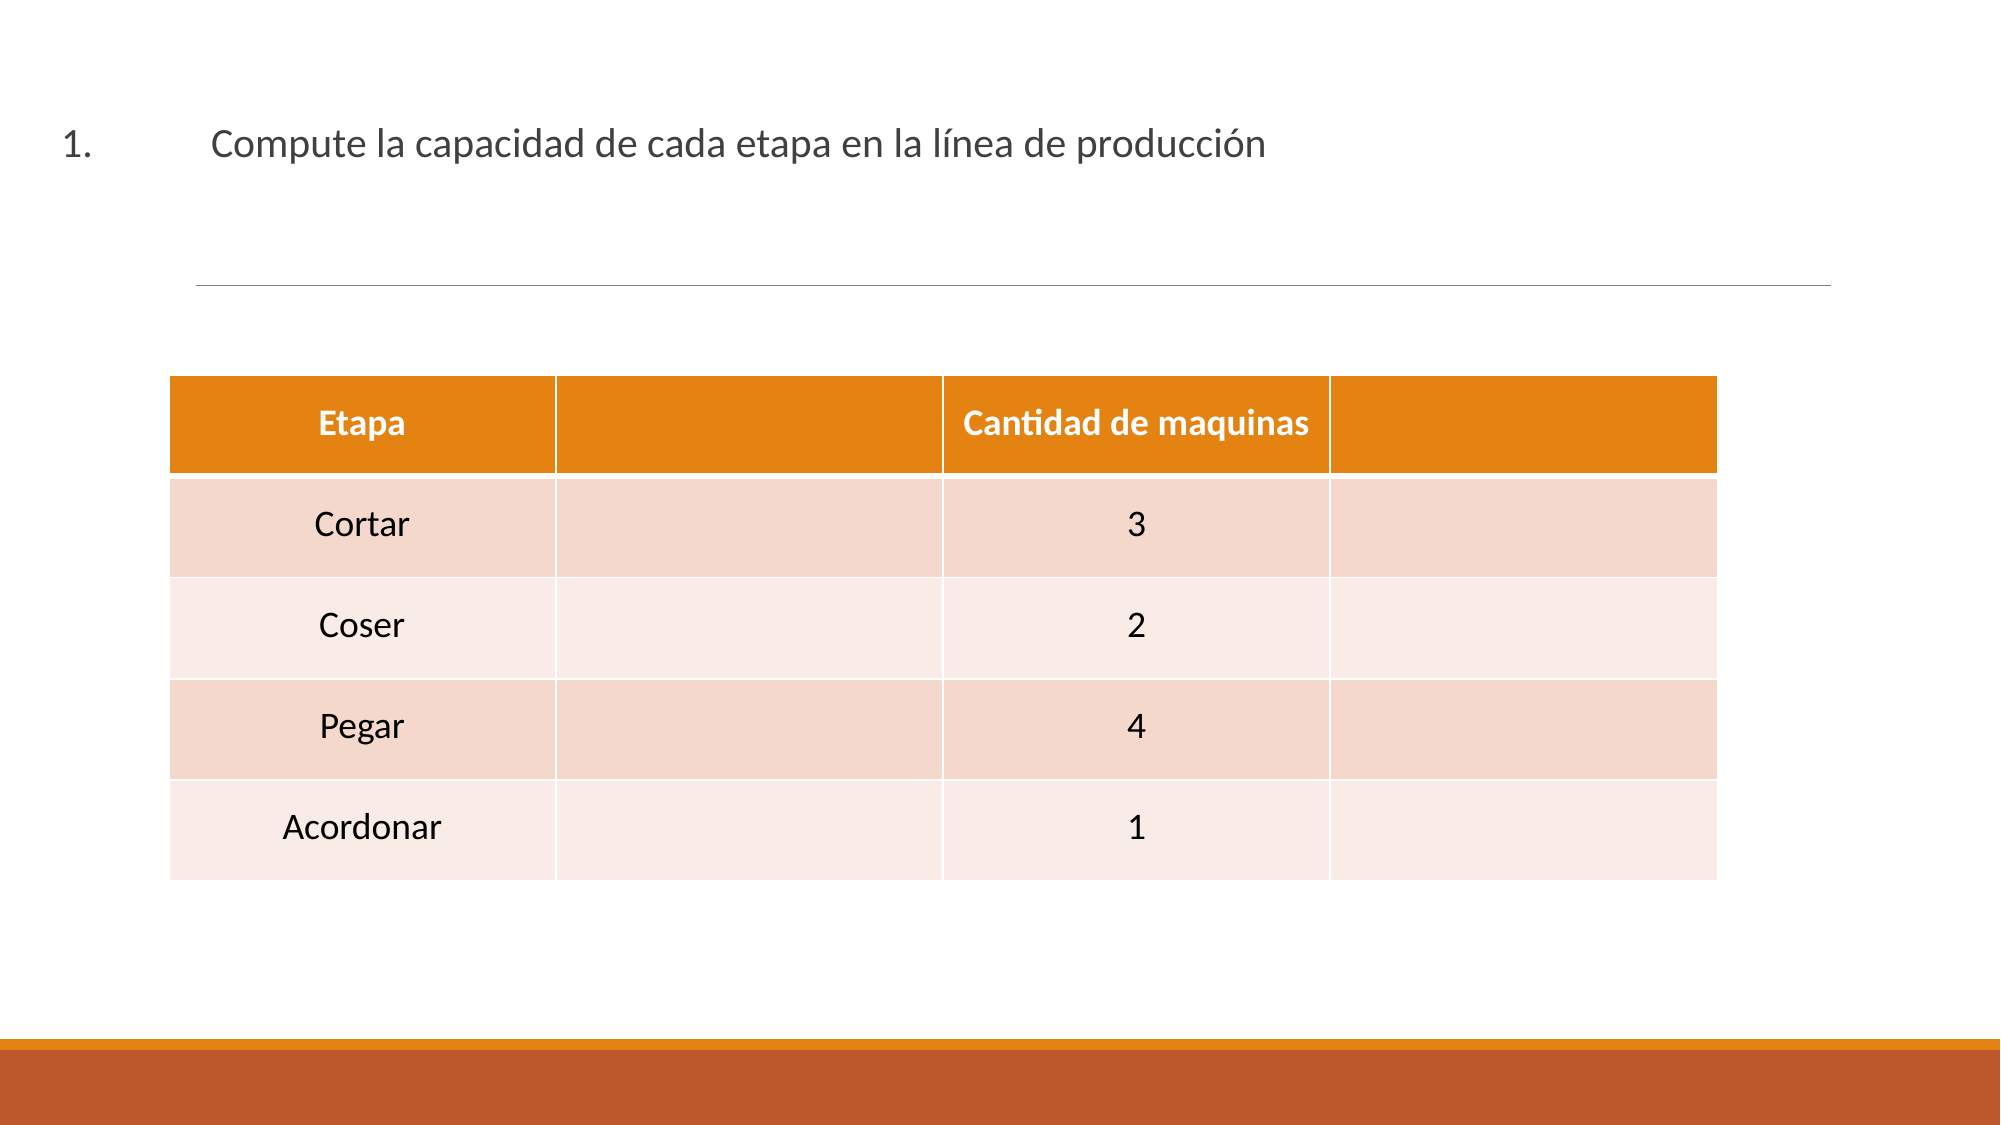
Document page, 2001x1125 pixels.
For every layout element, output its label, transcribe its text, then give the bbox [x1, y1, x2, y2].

table_cell Pegar [170, 680, 555, 779]
table_cell [1331, 578, 1717, 678]
table_cell [557, 781, 942, 880]
table_cell [1331, 479, 1717, 577]
table_cell 3 [944, 479, 1329, 577]
table_cell [557, 680, 942, 779]
table_cell 4 [944, 680, 1329, 779]
table_cell 1 [944, 781, 1329, 880]
table_header [1331, 376, 1717, 473]
table_cell Acordonar [170, 781, 555, 880]
table_header Cantidad de maquinas [944, 376, 1329, 473]
text_box 1. Compute la capacidad de cada etapa en la línea de producción [61, 114, 1883, 717]
table_header [557, 376, 942, 473]
table_cell Cortar [170, 479, 555, 577]
table_cell [557, 578, 942, 678]
table_cell [557, 479, 942, 577]
table_cell 2 [944, 578, 1329, 678]
table_header Etapa [170, 376, 555, 473]
table_cell [1331, 781, 1717, 880]
table_cell [1331, 680, 1717, 779]
table_cell Coser [170, 578, 555, 678]
